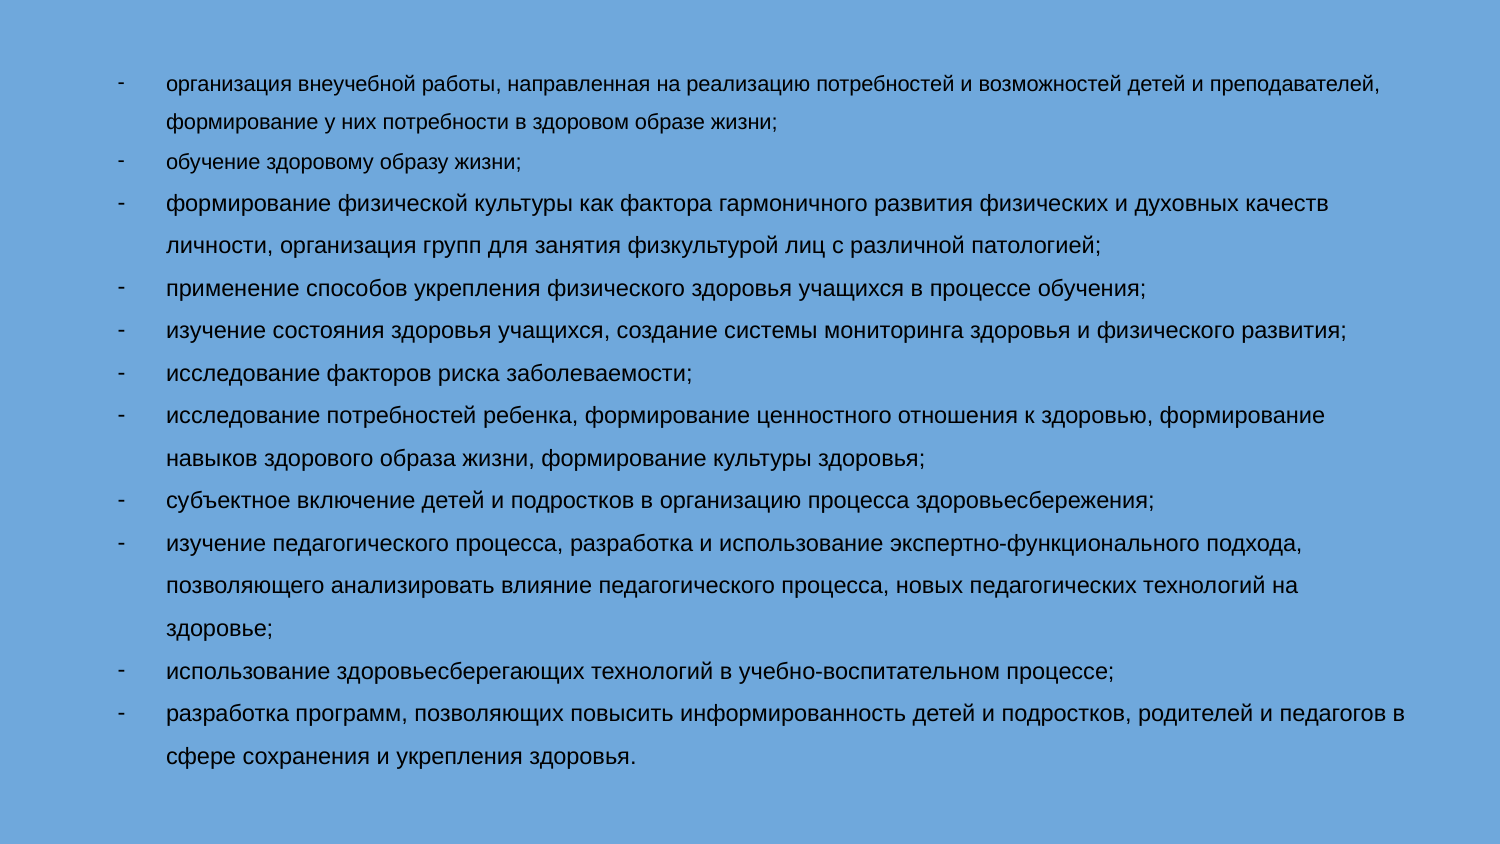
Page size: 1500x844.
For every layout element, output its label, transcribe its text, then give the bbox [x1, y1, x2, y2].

title организация внеучебной работы, направленная на реализацию потребностей и возможностей детей и преподавателей, формирование у них потребности в здоровом образе жизни; обучение здоровому образу жизни; формирование физической культуры как фактора гармоничного развития физических и духовных качеств личности, организация групп для занятия физкультурой лиц с различной патологией; применение способов укрепления физического здоровья учащихся в процессе обучения; изучение состояния здоровья учащихся, создание системы мониторинга здоровья и физического развития; исследование факторов риска заболеваемости; исследование потребностей ребенка, формирование ценностного отношения к здоровью, формирование навыков здорового образа жизни, формирование культуры здоровья; субъектное включение детей и подростков в организацию процесса здоровьесбережения; изучение педагогического процесса, разработка и использование экспертно-функционального подхода, позволяющего анализировать влияние педагогического процесса, новых педагогических технологий на здоровье; использование здоровьесберегающих технологий в учебно-воспитательном процессе; разработка программ, позволяющих повысить информированность детей и подростков, родителей и педагогов в сфере сохранения и укрепления здоровья. [76, 50, 1424, 804]
